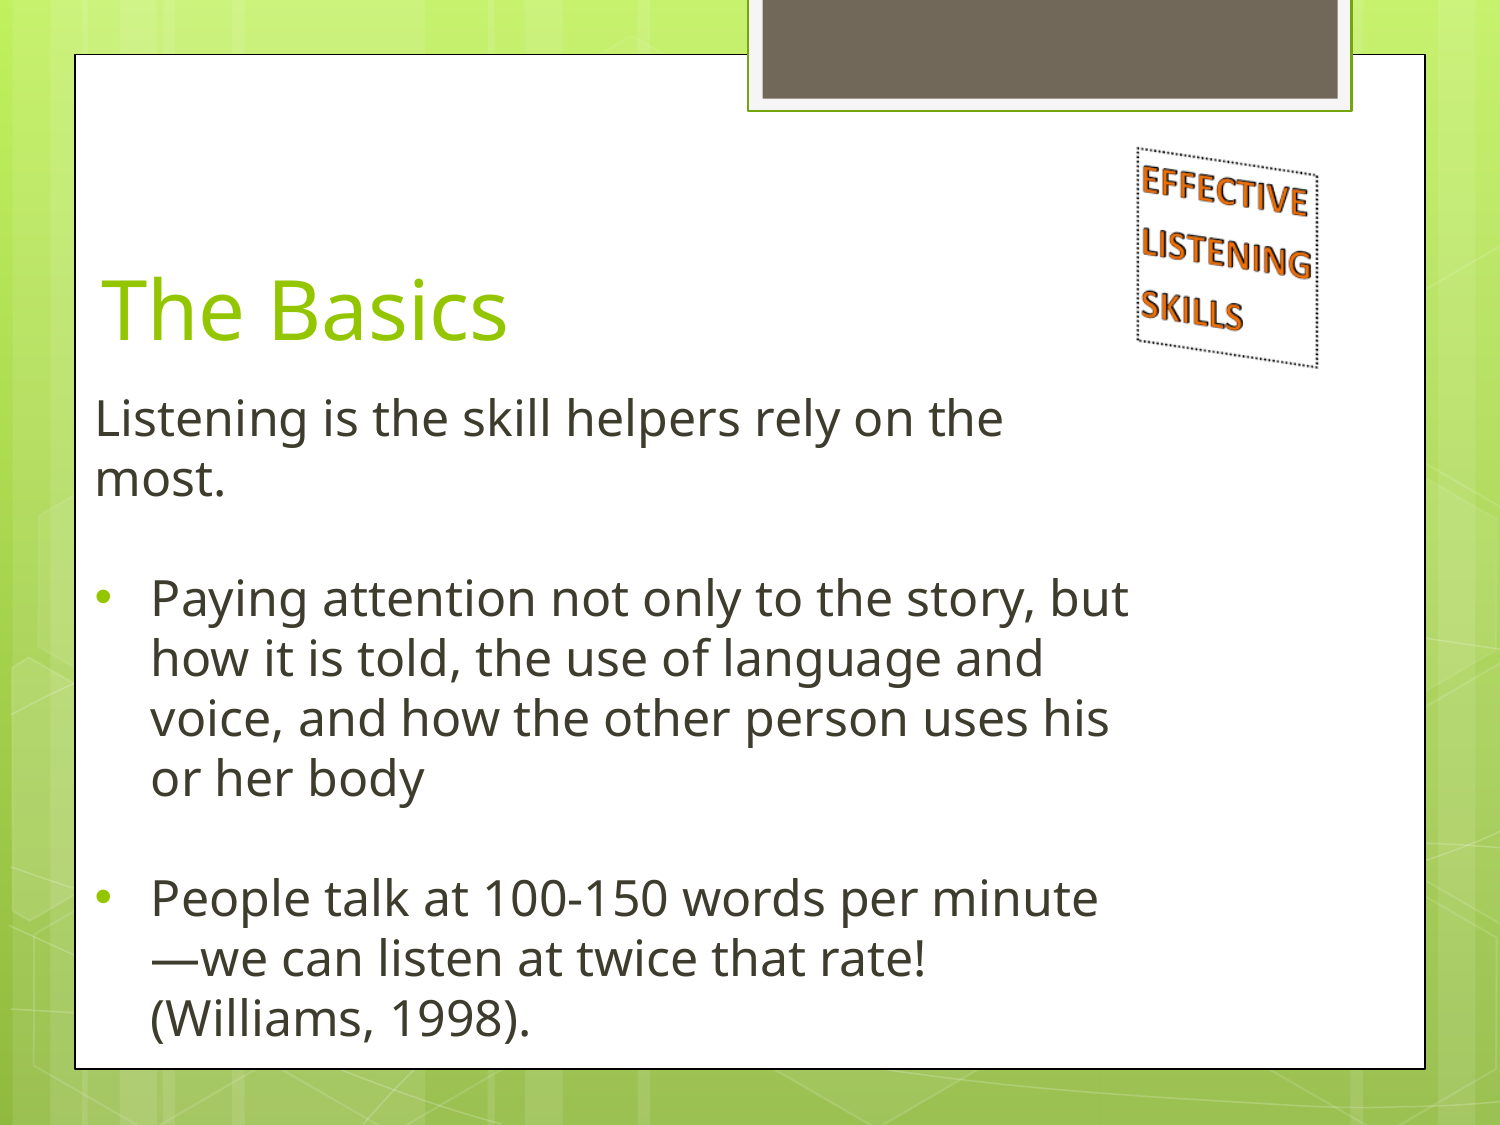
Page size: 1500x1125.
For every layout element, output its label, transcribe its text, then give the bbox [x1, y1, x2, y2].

list Listening is the skill helpers rely on the most. Paying attention not only to the story, but how it is told, the use of language and voice, and how the other person uses his or her body People talk at 100-150 words per minute—we can listen at twice that rate! (Williams, 1998). [68, 379, 1164, 1125]
title The Basics [86, 177, 537, 365]
picture [1070, 135, 1386, 380]
